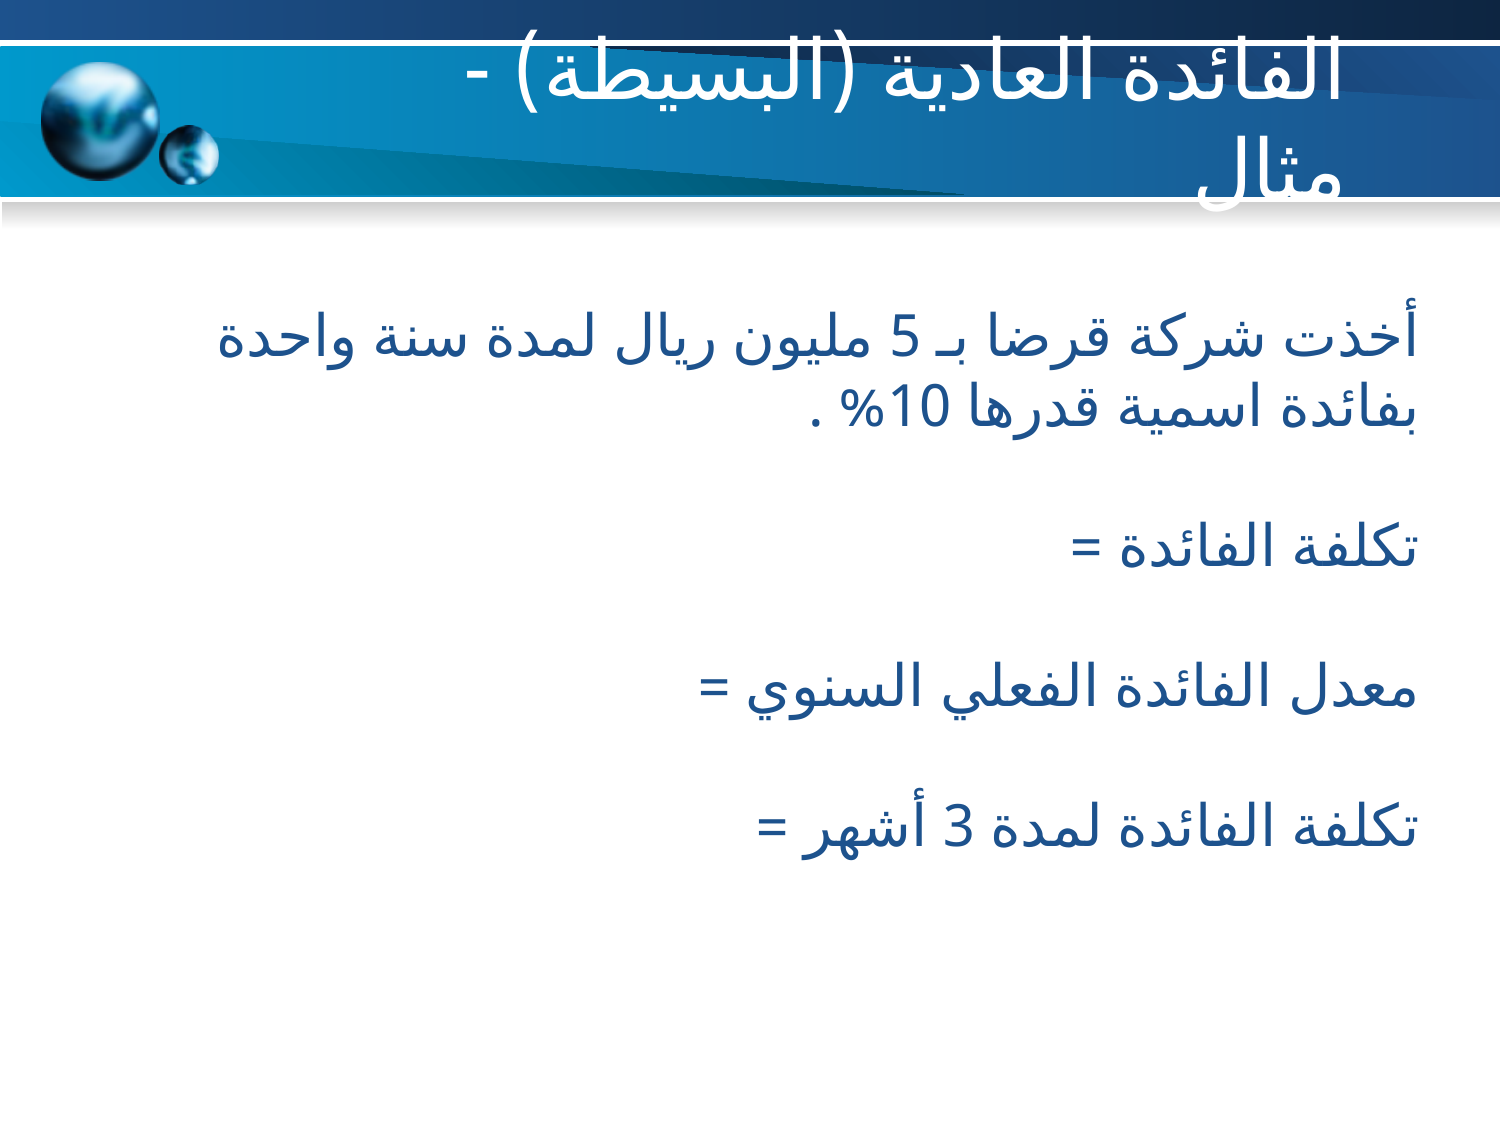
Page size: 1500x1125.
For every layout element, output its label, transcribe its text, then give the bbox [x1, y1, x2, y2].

text_box أخذت شركة قرضا بـ 5 مليون ريال لمدة سنة واحدة بفائدة اسمية قدرها 10% . تكلفة الفائدة = معدل الفائدة الفعلي السنوي = تكلفة الفائدة لمدة 3 أشهر = [53, 290, 1436, 866]
title الفائدة العادية (البسيطة) - مثال [274, 44, 1363, 188]
picture [160, 126, 218, 184]
picture [42, 63, 159, 180]
